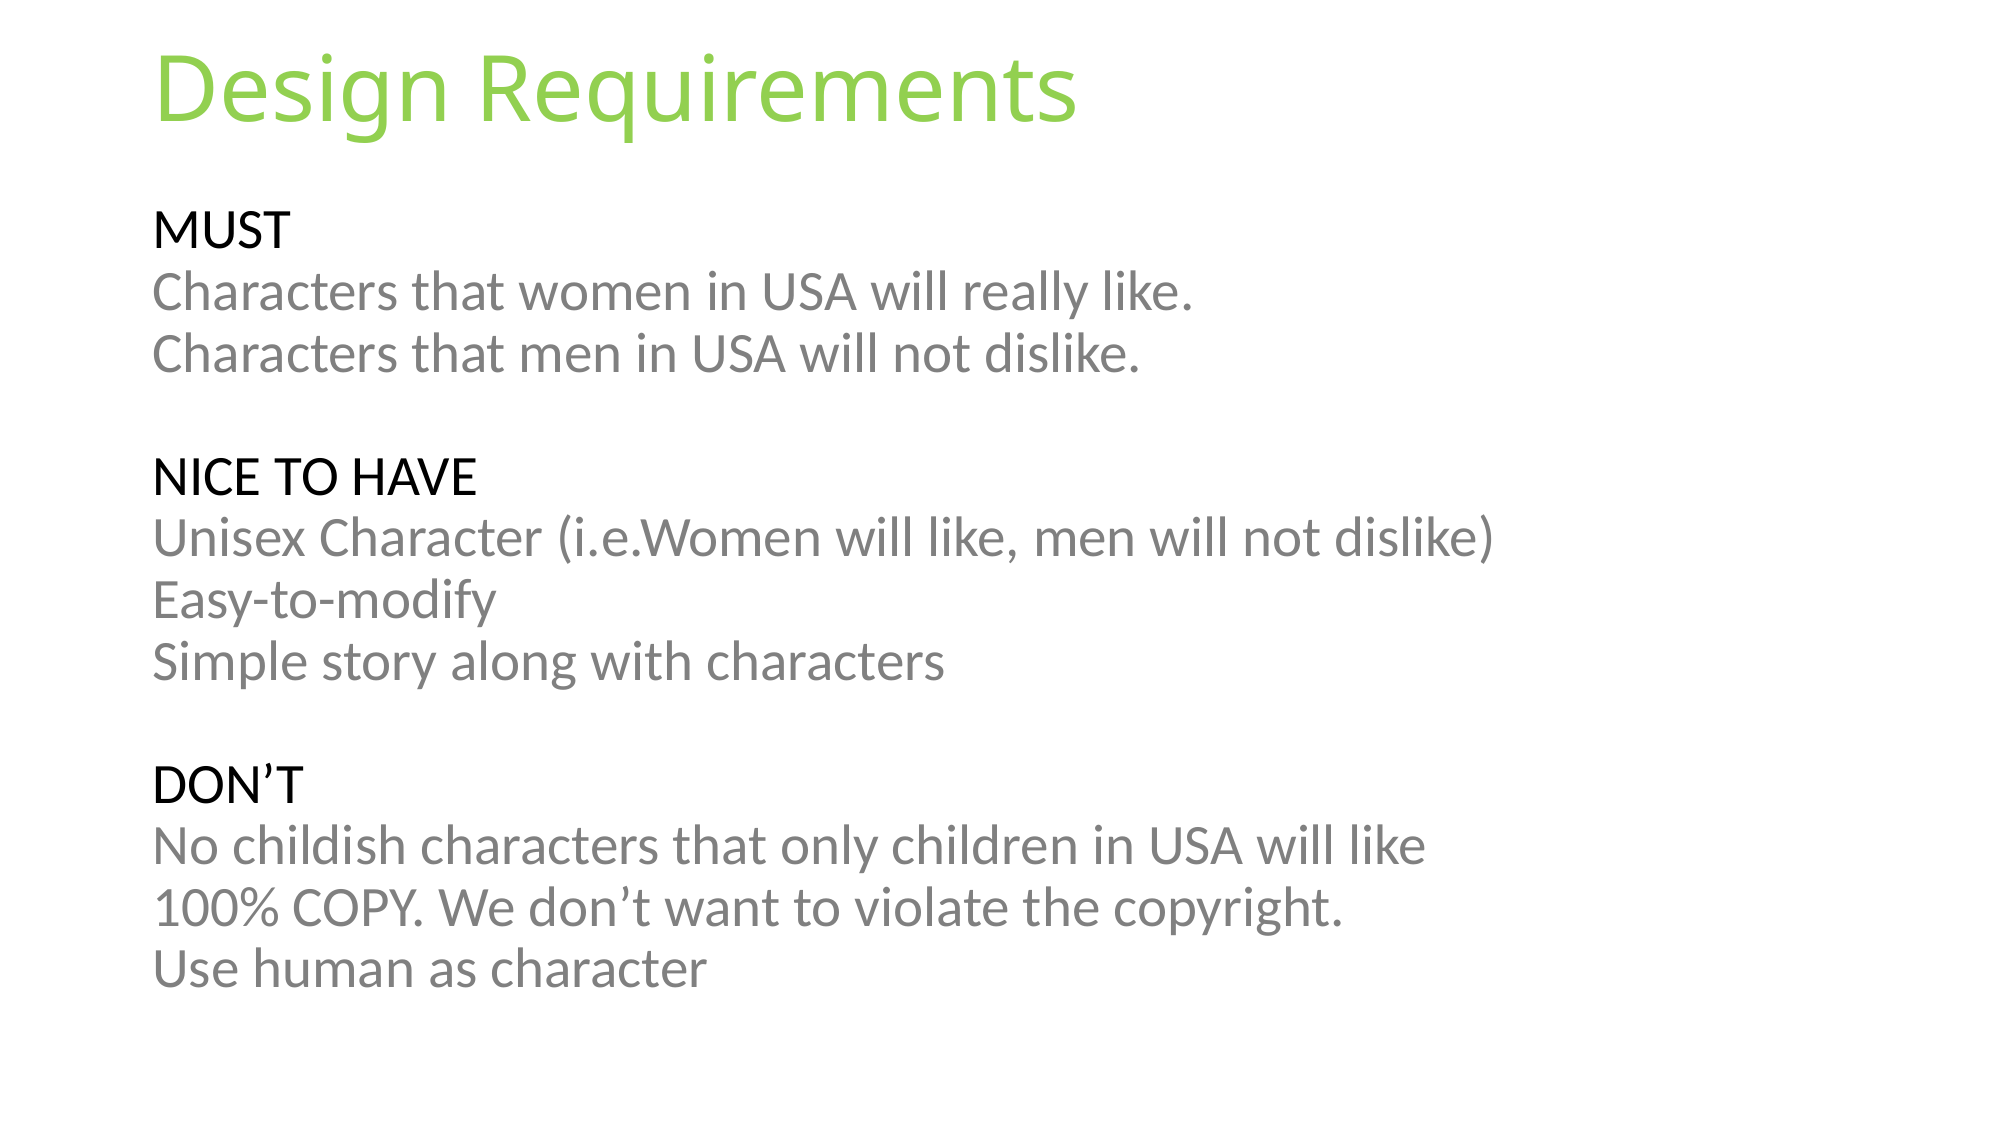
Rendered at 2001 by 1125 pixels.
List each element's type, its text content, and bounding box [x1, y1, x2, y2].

title Design Requirements [137, 30, 1863, 154]
list MUST Characters that women in USA will really like. Characters that men in USA will not dislike. NICE TO HAVE Unisex Character (i.e.Women will like, men will not dislike) Easy-to-modify Simple story along with characters DON’T No childish characters that only children in USA will like 100% COPY. We don’t want to violate the copyright. Use human as character [137, 192, 1863, 1015]
